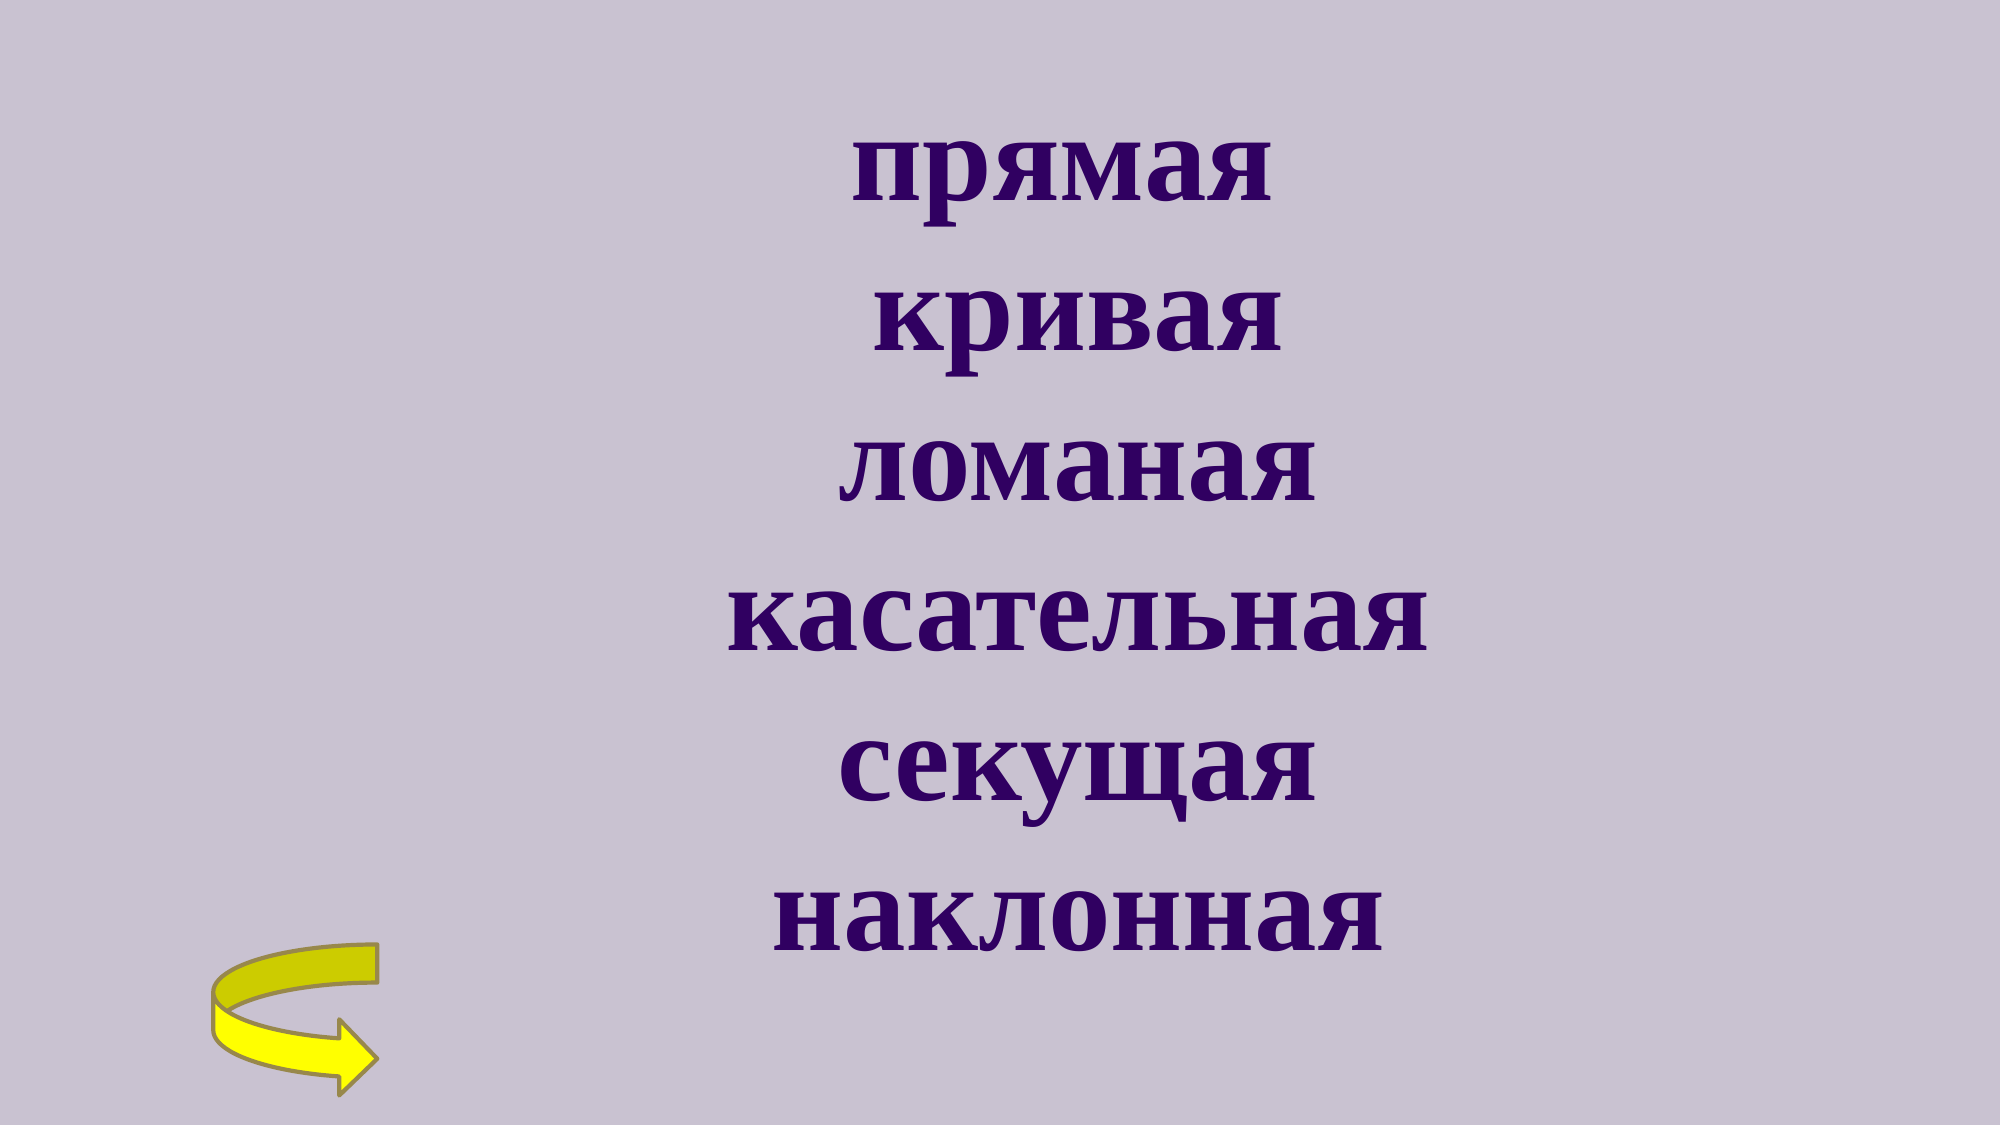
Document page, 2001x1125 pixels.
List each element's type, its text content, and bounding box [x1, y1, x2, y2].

text_box [211, 942, 380, 1098]
text_box прямая кривая ломаная касательная секущая наклонная [403, 67, 1723, 984]
